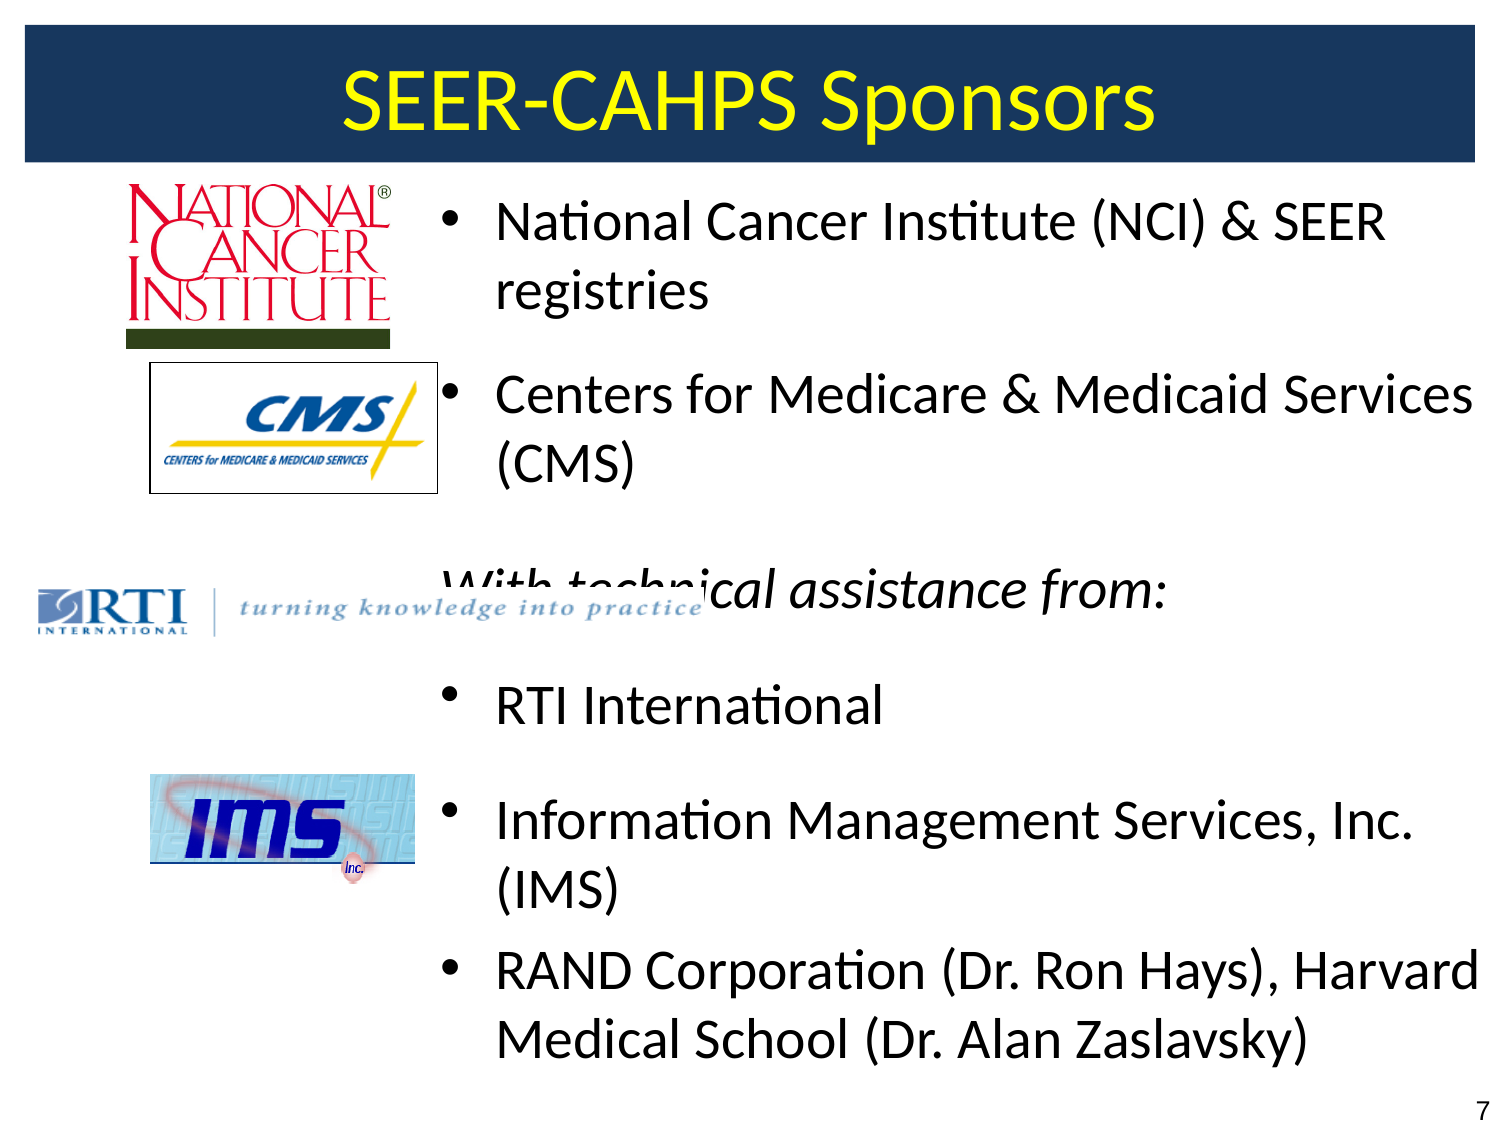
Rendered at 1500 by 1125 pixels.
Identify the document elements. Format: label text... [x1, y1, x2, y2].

picture [37, 587, 704, 638]
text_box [149, 362, 438, 494]
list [126, 184, 391, 349]
text_box [0, 0, 1038, 348]
text_box 7 [1449, 1074, 1500, 1125]
title SEER-CAHPS Sponsors [1038, 24, 1475, 163]
picture [149, 774, 416, 895]
list National Cancer Institute (NCI) & SEER registries Centers for Medicare & Medicaid Services (CMS) With technical assistance from: RTI International Information Management Services, Inc. (IMS) RAND Corporation (Dr. Ron Hays), Harvard Medical School (Dr. Alan Zaslavsky) [425, 174, 1500, 1100]
